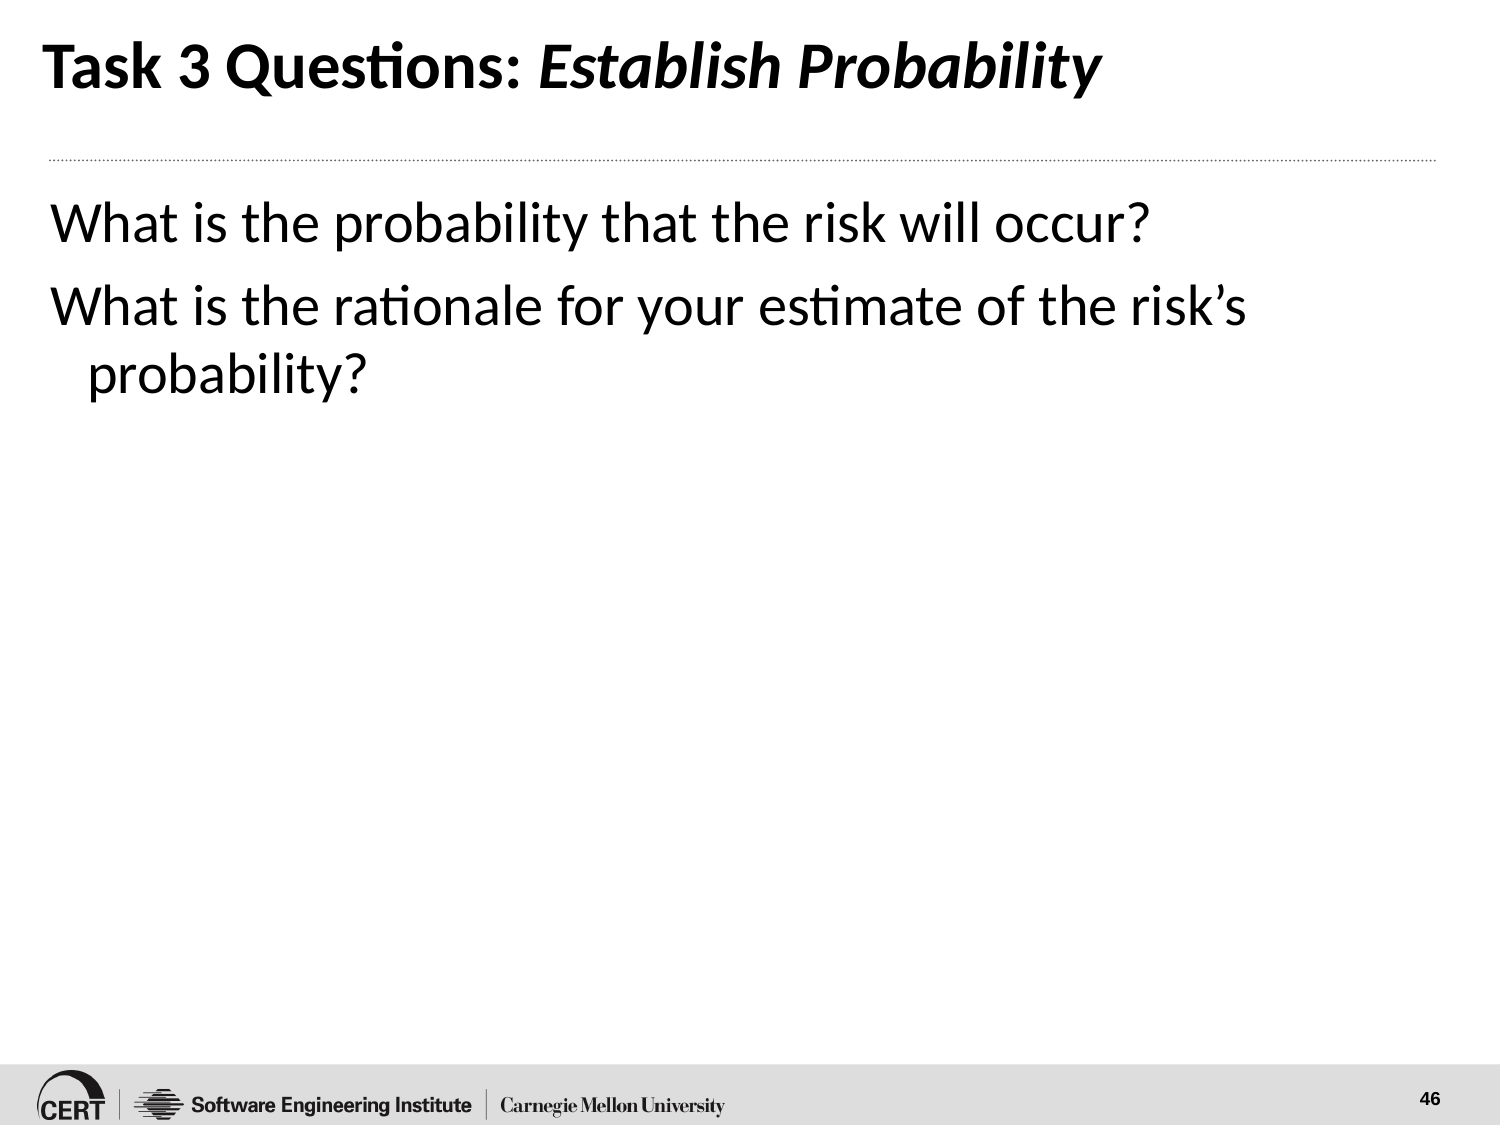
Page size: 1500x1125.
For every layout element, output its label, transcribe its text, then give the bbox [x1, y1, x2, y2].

list What is the probability that the risk will occur? What is the rationale for your estimate of the risk’s probability? [49, 187, 1438, 1001]
title Task 3 Questions: Establish Probability [42, 37, 1434, 155]
picture [37, 1069, 725, 1122]
